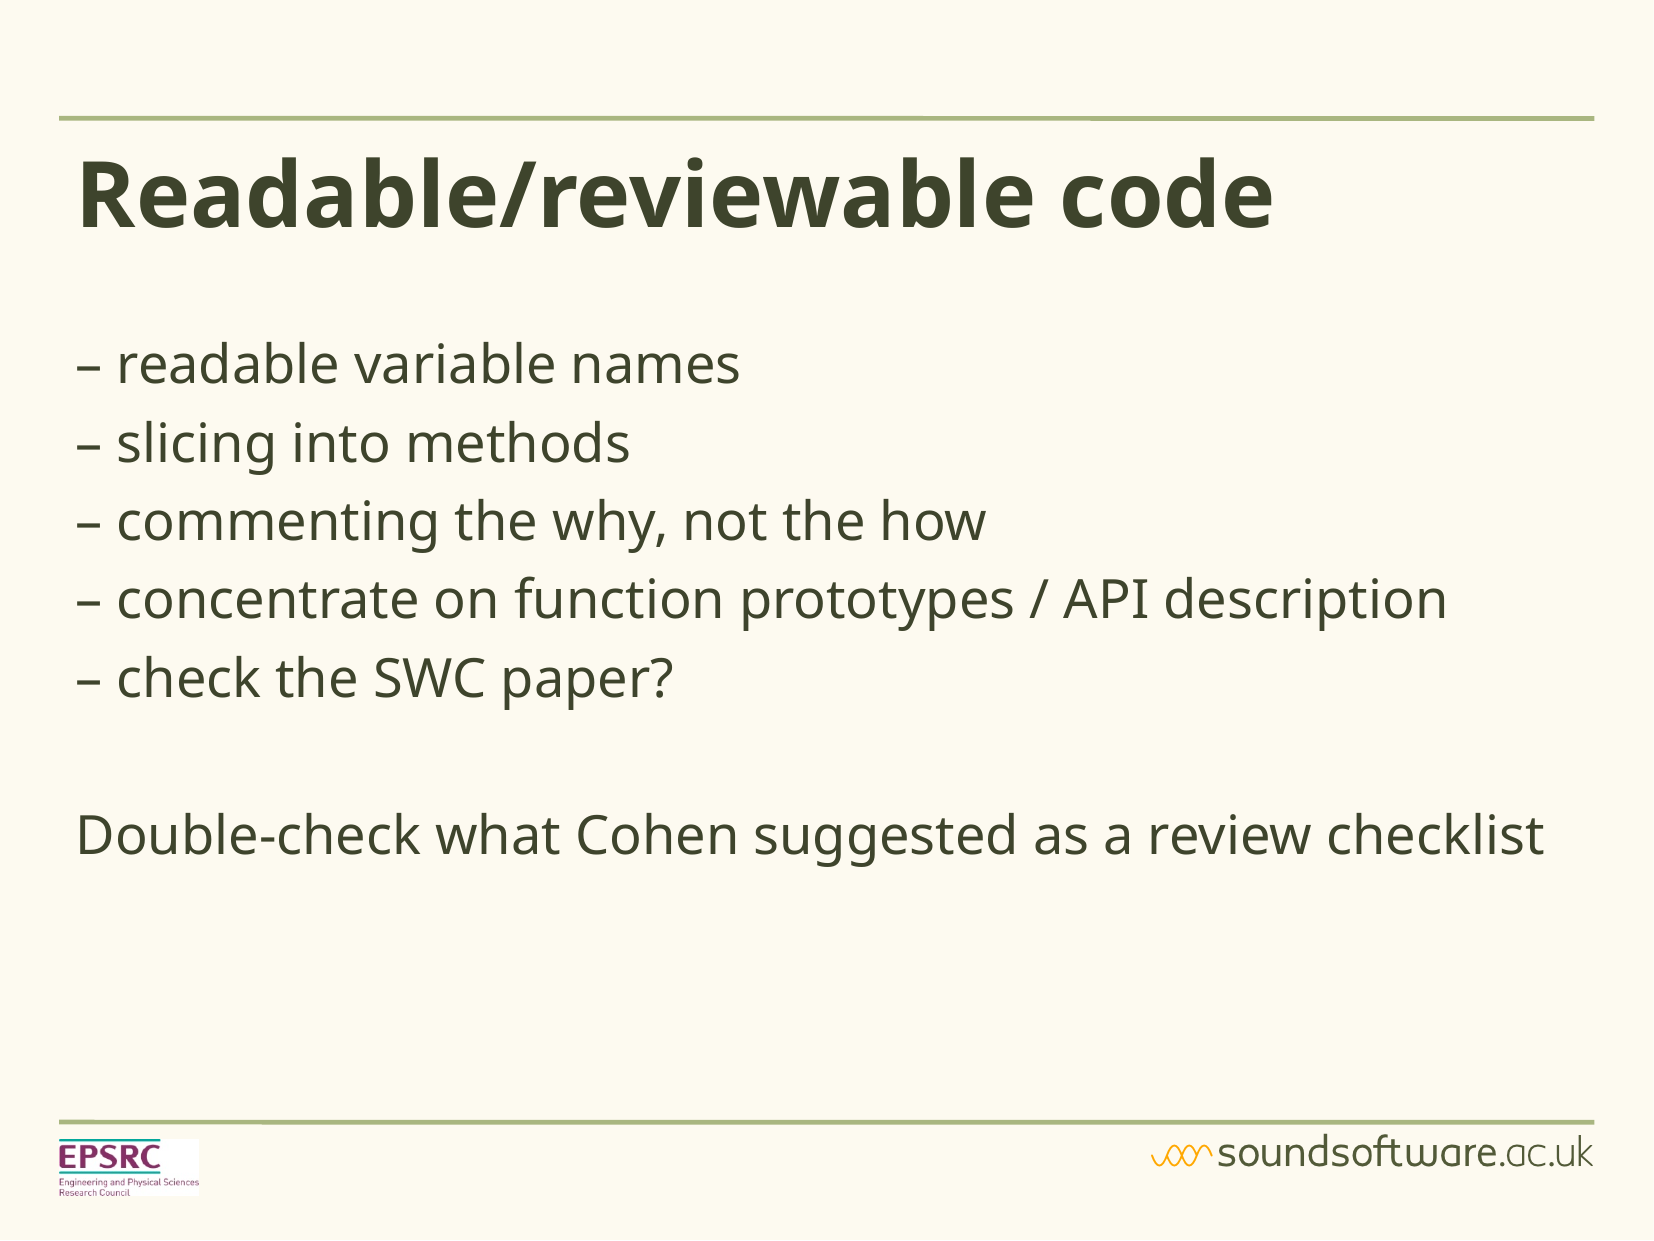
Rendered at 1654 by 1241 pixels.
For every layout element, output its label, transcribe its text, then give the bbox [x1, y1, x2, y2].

picture [1151, 1133, 1593, 1167]
list – readable variable names – slicing into methods – commenting the why, not the how – concentrate on function prototypes / API description – check the SWC paper? Double-check what Cohen suggested as a review checklist [59, 321, 1592, 1137]
picture [59, 1139, 199, 1196]
title Readable/reviewable code [59, 118, 1592, 263]
